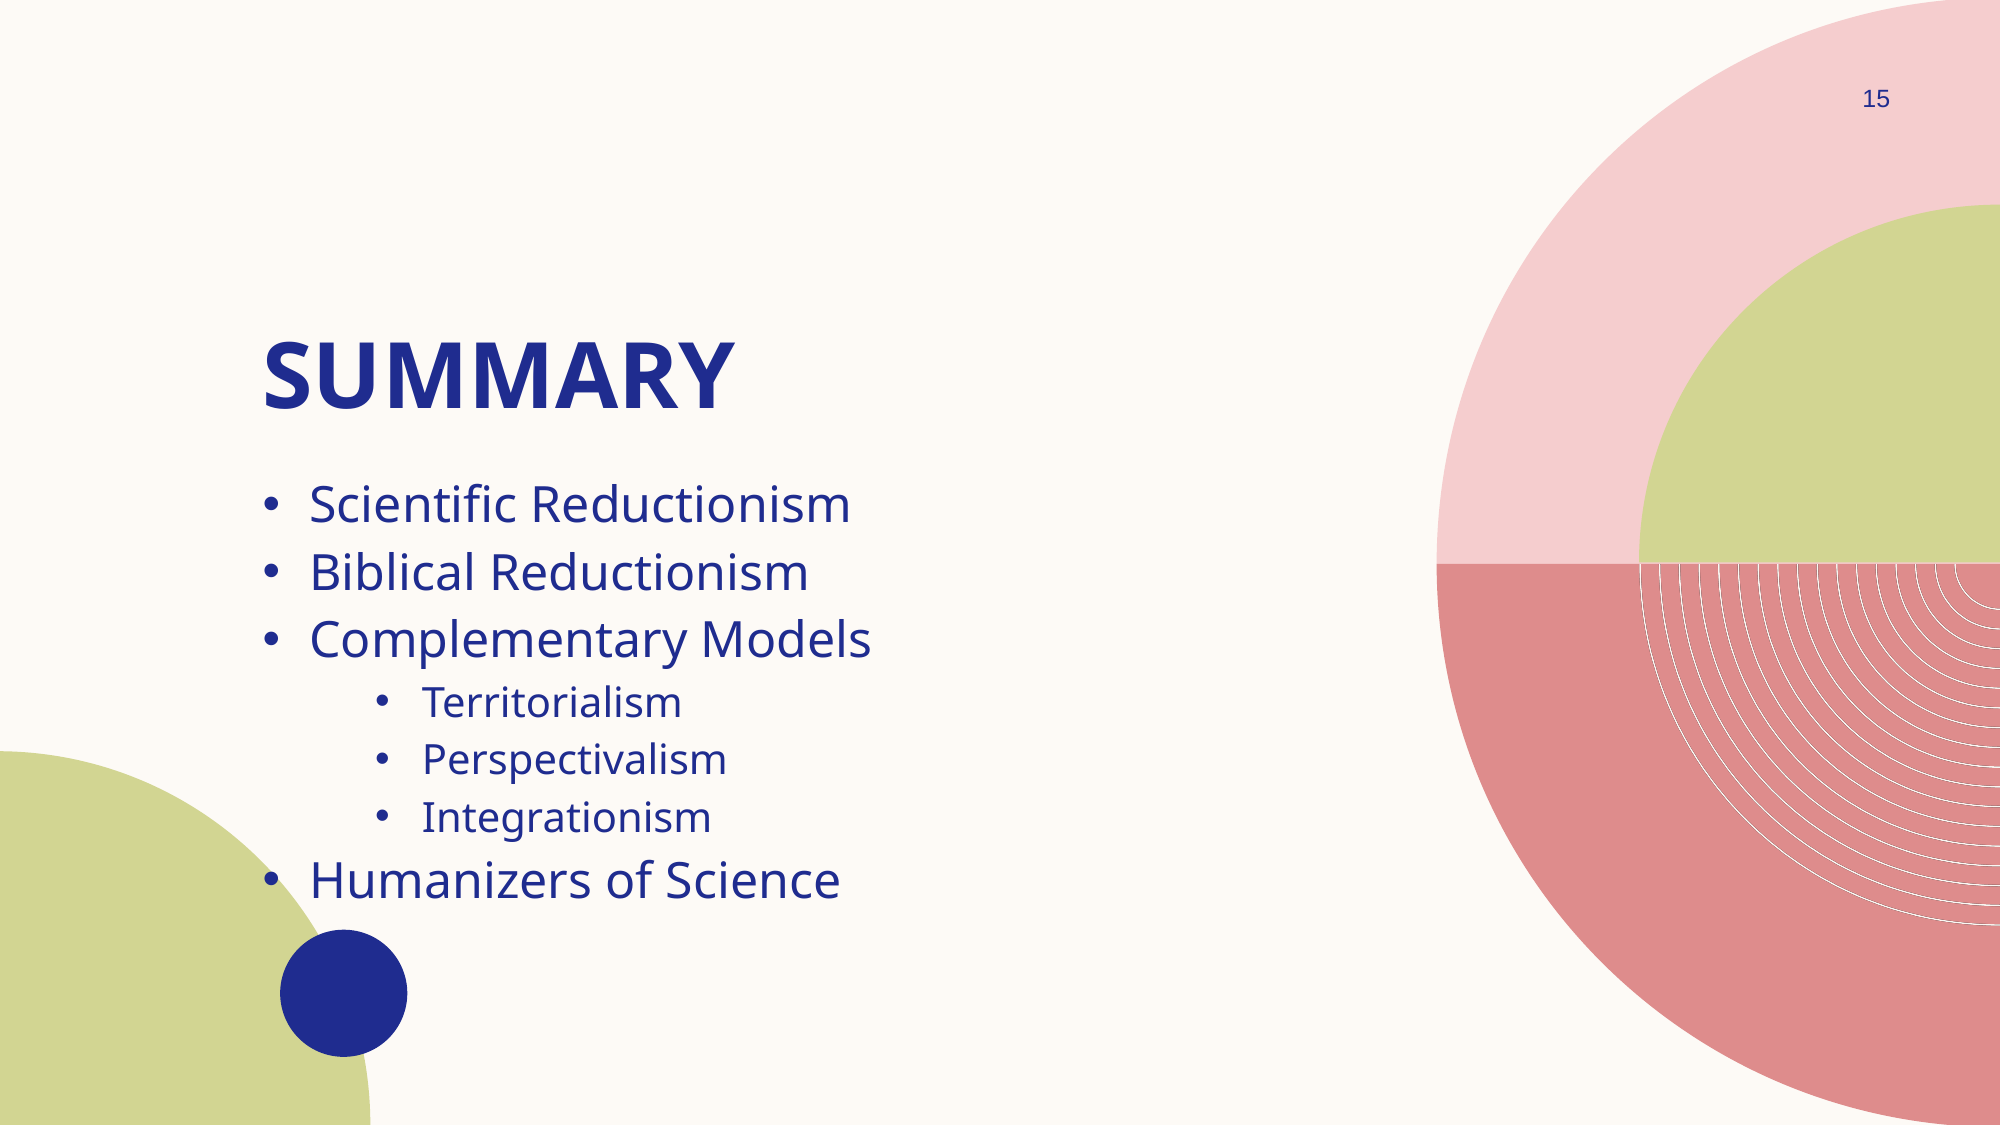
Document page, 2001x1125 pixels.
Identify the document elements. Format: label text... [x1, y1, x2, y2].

list Scientific Reductionism Biblical Reductionism Complementary Models Territorialism Perspectivalism Integrationism Humanizers of Science [247, 465, 1212, 909]
picture [1639, 564, 2000, 926]
title SUMMARY [247, 308, 1358, 435]
slide_number 15 [1795, 75, 1958, 120]
